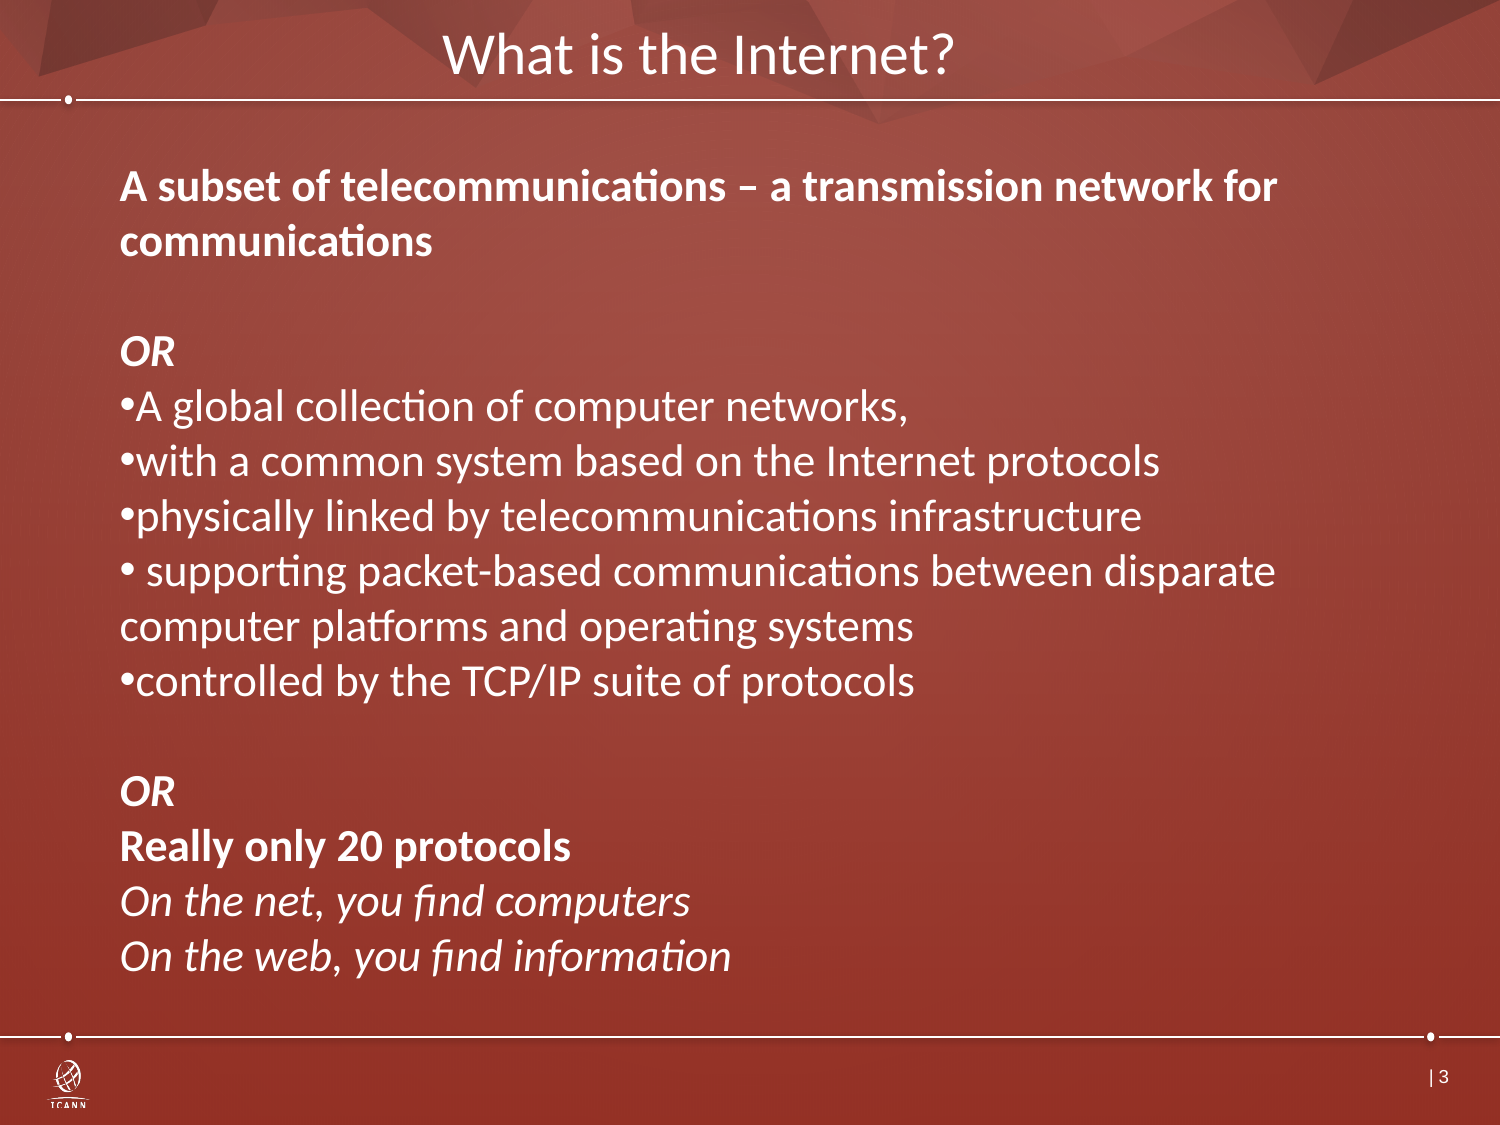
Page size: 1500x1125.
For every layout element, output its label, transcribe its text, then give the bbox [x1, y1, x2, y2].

list A subset of telecommunications – a transmission network for communications OR A global collection of computer networks, with a common system based on the Internet protocols physically linked by telecommunications infrastructure supporting packet-based communications between disparate computer platforms and operating systems controlled by the TCP/IP suite of protocols OR Really only 20 protocols On the net, you find computers On the web, you find information [104, 148, 1394, 1011]
picture [0, 0, 1500, 1125]
title What is the Internet? [51, 6, 1349, 95]
